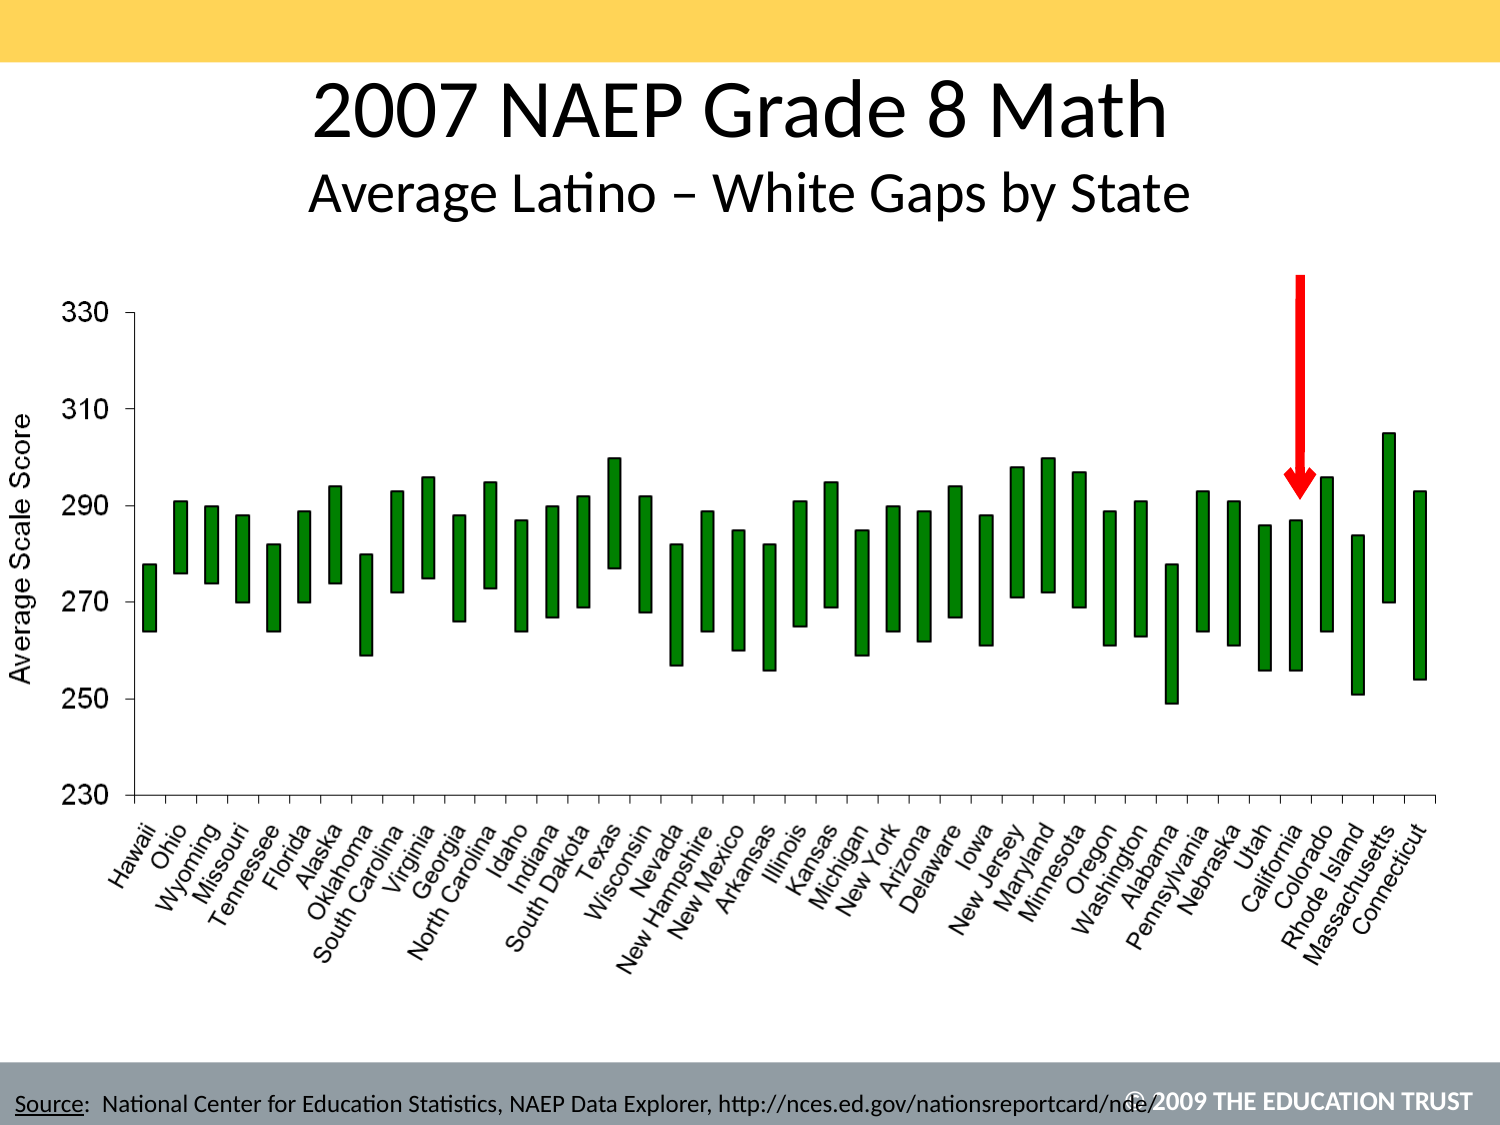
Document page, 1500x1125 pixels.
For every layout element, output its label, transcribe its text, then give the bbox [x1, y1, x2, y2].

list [0, 268, 1456, 1006]
text_box Source: National Center for Education Statistics, NAEP Data Explorer, http://nces.ed.gov/nationsreportcard/nde/ [0, 1079, 1400, 1125]
title 2007 NAEP Grade 8 Math Average Latino – White Gaps by State [74, 44, 1426, 233]
